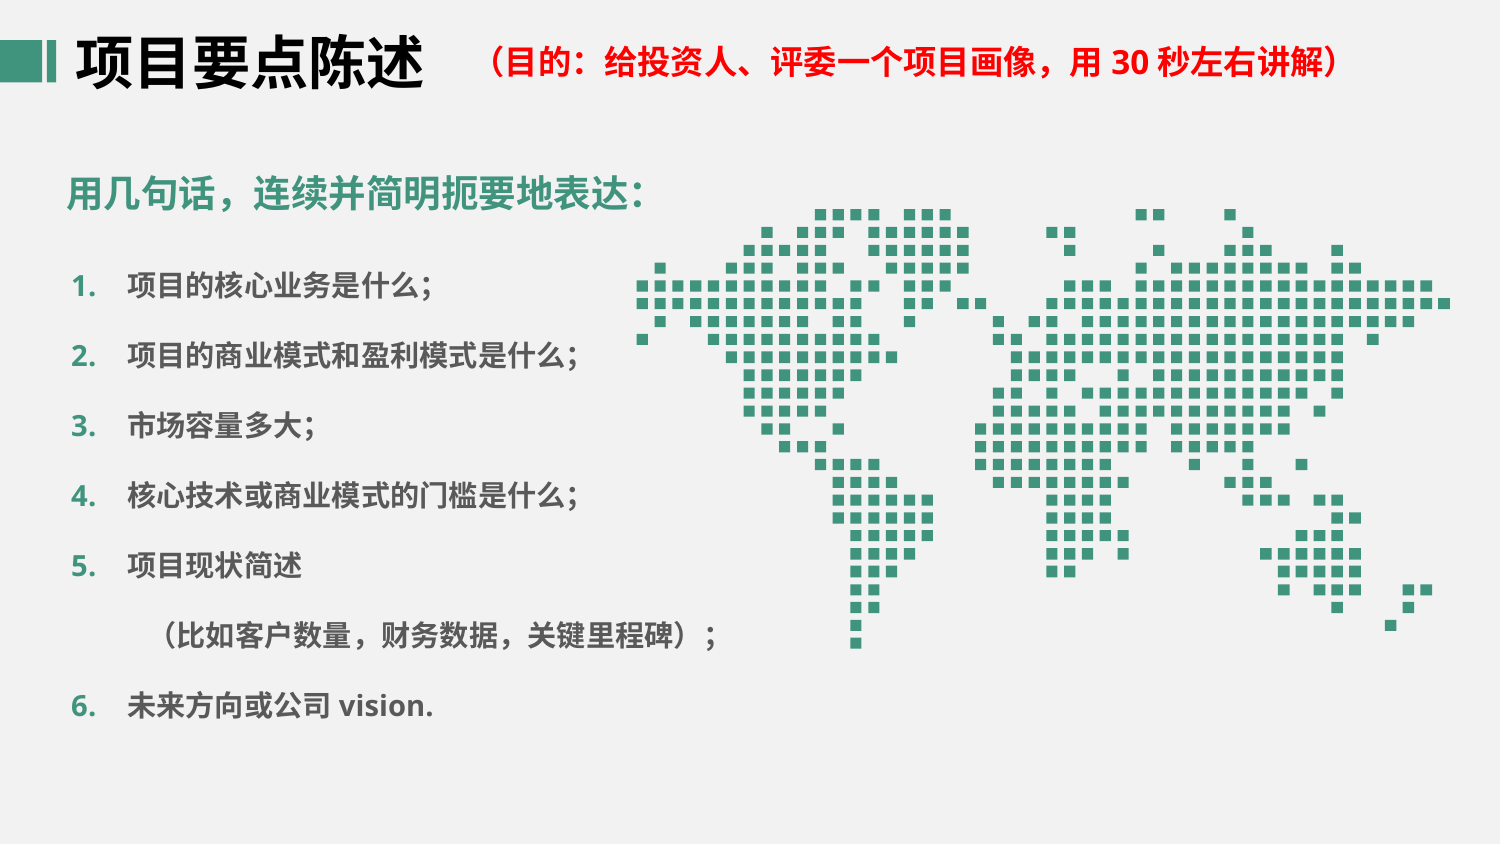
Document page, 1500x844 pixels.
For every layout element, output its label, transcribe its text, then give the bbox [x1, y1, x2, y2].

text_box [1242, 280, 1254, 292]
text_box [1260, 387, 1272, 399]
text_box [1331, 351, 1343, 364]
text_box [1010, 405, 1022, 417]
text_box [1420, 280, 1433, 292]
text_box [1188, 405, 1200, 417]
text_box [1295, 351, 1308, 364]
text_box [1153, 351, 1165, 364]
text_box [1366, 298, 1379, 310]
text_box [921, 298, 933, 310]
text_box [1099, 387, 1111, 399]
text_box [1349, 565, 1361, 578]
text_box 项目要点陈述 [60, 18, 495, 104]
text_box [1064, 226, 1076, 238]
text_box [1206, 405, 1218, 417]
text_box [1099, 351, 1111, 364]
text_box [1028, 441, 1040, 453]
text_box [1295, 316, 1308, 328]
text_box [1117, 369, 1129, 382]
text_box [1295, 565, 1308, 578]
text_box [957, 244, 969, 256]
text_box [1242, 458, 1254, 471]
text_box [1242, 316, 1254, 328]
text_box [1171, 423, 1183, 435]
text_box [1117, 387, 1129, 399]
text_box [1064, 298, 1076, 310]
text_box [1153, 244, 1165, 256]
text_box [1313, 369, 1326, 382]
text_box [1277, 298, 1290, 310]
text_box [894, 548, 898, 560]
text_box [992, 423, 1004, 435]
text_box [1028, 369, 1040, 382]
text_box [1117, 351, 1129, 364]
text_box [1366, 333, 1379, 345]
text_box [1206, 441, 1218, 453]
text_box [1277, 565, 1290, 578]
text_box [1064, 530, 1076, 542]
text_box [1224, 423, 1236, 435]
text_box [1242, 405, 1254, 417]
text_box [1242, 494, 1254, 506]
text_box [1277, 584, 1290, 596]
text_box [1046, 351, 1058, 364]
text_box [903, 209, 916, 221]
text_box [1206, 333, 1218, 345]
text_box [1260, 494, 1272, 506]
text_box [939, 226, 951, 238]
text_box [1331, 494, 1343, 506]
text_box [1064, 405, 1076, 417]
text_box [903, 316, 916, 328]
text_box [1188, 298, 1200, 310]
text_box [903, 262, 916, 274]
text_box [1331, 387, 1343, 399]
text_box [1099, 476, 1111, 488]
text_box [1384, 298, 1397, 310]
text_box [1402, 316, 1415, 328]
text_box [1046, 530, 1058, 542]
text_box [1206, 316, 1218, 328]
text_box [1331, 333, 1343, 345]
text_box [1224, 244, 1236, 256]
text_box [1046, 494, 1058, 506]
text_box [1331, 244, 1343, 256]
text_box [1010, 387, 1022, 399]
text_box 项目的核心业务是什么； 项目的商业模式和盈利模式是什么； 市场容量多大； 核心技术或商业模式的门槛是什么； 项目现状简述 （比如客户数量，财务数据，关键里程碑）； 未来方向或公司vision. [56, 225, 894, 730]
text_box [1081, 512, 1094, 524]
text_box [1402, 298, 1415, 310]
text_box [992, 387, 1004, 399]
text_box [939, 280, 951, 292]
text_box [1277, 351, 1290, 364]
text_box [1260, 298, 1272, 310]
text_box [868, 209, 880, 221]
text_box [1028, 476, 1040, 488]
text_box [1260, 333, 1272, 345]
text_box [1099, 494, 1111, 506]
text_box [1046, 226, 1058, 238]
text_box [1384, 316, 1397, 328]
text_box [1260, 548, 1272, 560]
text_box [1081, 423, 1094, 435]
text_box [1028, 351, 1040, 364]
text_box [1153, 280, 1165, 292]
text_box [1153, 387, 1165, 399]
text_box [894, 476, 898, 488]
text_box [1295, 387, 1308, 399]
text_box [1242, 226, 1254, 238]
text_box [1224, 351, 1236, 364]
text_box [1277, 262, 1290, 274]
text_box [975, 441, 987, 453]
text_box [1064, 476, 1076, 488]
text_box [1135, 405, 1147, 417]
text_box [1313, 405, 1326, 417]
text_box [1295, 333, 1308, 345]
text_box [1171, 333, 1183, 345]
text_box [1224, 280, 1236, 292]
text_box [1188, 441, 1200, 453]
text_box [1010, 369, 1022, 382]
text_box [1349, 262, 1361, 274]
text_box [1366, 280, 1379, 292]
text_box [1153, 333, 1165, 345]
text_box [1171, 262, 1183, 274]
text_box [1313, 351, 1326, 364]
text_box [903, 530, 916, 542]
text_box [1028, 458, 1040, 471]
text_box [1366, 316, 1379, 328]
text_box [1188, 333, 1200, 345]
text_box [1224, 369, 1236, 382]
text_box [1064, 441, 1076, 453]
text_box [1224, 298, 1236, 310]
text_box [1064, 369, 1076, 382]
text_box [1046, 548, 1058, 560]
text_box [1242, 476, 1254, 488]
text_box [992, 405, 1004, 417]
text_box [1064, 548, 1076, 560]
text_box （目的：给投资人、评委一个项目画像，用30秒左右讲解） [456, 33, 1401, 89]
text_box [1277, 333, 1290, 345]
text_box [1081, 530, 1094, 542]
text_box [1242, 333, 1254, 345]
text_box [1242, 298, 1254, 310]
text_box [1295, 369, 1308, 382]
text_box [1349, 512, 1361, 524]
text_box [1188, 280, 1200, 292]
text_box [894, 512, 898, 524]
text_box [1384, 619, 1397, 631]
text_box [1242, 423, 1254, 435]
text_box [1313, 548, 1326, 560]
text_box [1206, 280, 1218, 292]
text_box [1295, 548, 1308, 560]
text_box [1260, 476, 1272, 488]
text_box [1295, 262, 1308, 274]
text_box [1188, 423, 1200, 435]
text_box [894, 530, 898, 542]
text_box [975, 458, 987, 471]
text_box [1295, 530, 1308, 542]
text_box [903, 244, 916, 256]
text_box 用几句话，连续并简明扼要地表达： [51, 163, 745, 223]
text_box [1224, 387, 1236, 399]
text_box [1242, 387, 1254, 399]
text_box [850, 209, 862, 221]
text_box [1153, 405, 1165, 417]
text_box [1277, 405, 1290, 417]
text_box [894, 226, 898, 238]
text_box [1081, 387, 1094, 399]
text_box [894, 565, 898, 578]
text_box [1349, 548, 1361, 560]
text_box [903, 226, 916, 238]
text_box [1313, 494, 1326, 506]
text_box [1064, 512, 1076, 524]
text_box [1313, 316, 1326, 328]
text_box [1349, 316, 1361, 328]
text_box [1438, 298, 1450, 310]
text_box [1010, 476, 1022, 488]
text_box [1117, 298, 1129, 310]
text_box [1331, 262, 1343, 274]
text_box [1277, 369, 1290, 382]
text_box [1260, 423, 1272, 435]
text_box [1135, 441, 1147, 453]
text_box [1046, 512, 1058, 524]
text_box [1046, 387, 1058, 399]
text_box [1331, 512, 1343, 524]
text_box [1188, 351, 1200, 364]
text_box [1295, 458, 1308, 471]
text_box [1420, 584, 1433, 596]
text_box [1206, 369, 1218, 382]
text_box [1188, 262, 1200, 274]
text_box [1402, 584, 1415, 596]
text_box [1046, 458, 1058, 471]
text_box [1135, 387, 1147, 399]
text_box [1277, 423, 1290, 435]
text_box [1046, 565, 1058, 578]
text_box [1081, 494, 1094, 506]
text_box [1224, 316, 1236, 328]
text_box [1295, 298, 1308, 310]
text_box [957, 298, 969, 310]
text_box [1260, 405, 1272, 417]
text_box [1242, 244, 1254, 256]
text_box [1349, 280, 1361, 292]
text_box [1260, 351, 1272, 364]
text_box [1188, 369, 1200, 382]
text_box [903, 512, 916, 524]
text_box [921, 244, 933, 256]
text_box [1224, 262, 1236, 274]
text_box [1081, 351, 1094, 364]
text_box [1277, 316, 1290, 328]
text_box [1081, 298, 1094, 310]
text_box [894, 262, 898, 274]
text_box [1331, 584, 1343, 596]
text_box [1081, 333, 1094, 345]
text_box [1099, 316, 1111, 328]
text_box [975, 298, 987, 310]
text_box [957, 262, 969, 274]
text_box [1117, 548, 1129, 560]
text_box [1099, 530, 1111, 542]
text_box [832, 209, 844, 221]
text_box [1099, 423, 1111, 435]
text_box [1081, 316, 1094, 328]
text_box [1064, 244, 1076, 256]
text_box [1135, 316, 1147, 328]
text_box [1135, 262, 1147, 274]
text_box [1081, 280, 1094, 292]
text_box [921, 226, 933, 238]
text_box [1064, 565, 1076, 578]
text_box [1046, 298, 1058, 310]
text_box [1224, 476, 1236, 488]
text_box [1224, 209, 1236, 221]
text_box [1402, 280, 1415, 292]
text_box [1295, 280, 1308, 292]
text_box [1081, 458, 1094, 471]
text_box [921, 530, 933, 542]
text_box [992, 441, 1004, 453]
text_box [1135, 280, 1147, 292]
text_box [1046, 476, 1058, 488]
text_box [1010, 333, 1022, 345]
text_box [1313, 584, 1326, 596]
text_box [1010, 441, 1022, 453]
text_box [903, 280, 916, 292]
text_box [1117, 476, 1129, 488]
text_box [939, 209, 951, 221]
text_box [1313, 298, 1326, 310]
text_box [1135, 333, 1147, 345]
text_box [1153, 369, 1165, 382]
text_box [1331, 316, 1343, 328]
text_box [1099, 441, 1111, 453]
text_box [1081, 476, 1094, 488]
text_box [1064, 333, 1076, 345]
text_box [1384, 280, 1397, 292]
text_box [1046, 441, 1058, 453]
text_box [894, 351, 898, 364]
text_box [1260, 316, 1272, 328]
text_box [1046, 405, 1058, 417]
text_box [1171, 280, 1183, 292]
text_box [1046, 316, 1058, 328]
text_box [1028, 405, 1040, 417]
text_box [921, 209, 933, 221]
text_box [1349, 584, 1361, 596]
text_box [992, 316, 1004, 328]
text_box [1064, 280, 1076, 292]
text_box [1188, 316, 1200, 328]
text_box [1117, 441, 1129, 453]
text_box [921, 280, 933, 292]
text_box [1135, 423, 1147, 435]
text_box [921, 262, 933, 274]
text_box [1313, 280, 1326, 292]
text_box [1117, 316, 1129, 328]
text_box [957, 226, 969, 238]
text_box [1099, 405, 1111, 417]
text_box [1099, 298, 1111, 310]
text_box [1242, 441, 1254, 453]
text_box [1064, 458, 1076, 471]
text_box [1331, 530, 1343, 542]
text_box [1099, 458, 1111, 471]
text_box [975, 423, 987, 435]
text_box [814, 209, 827, 221]
text_box [1277, 280, 1290, 292]
text_box [1153, 316, 1165, 328]
text_box [1153, 209, 1165, 221]
text_box [1331, 298, 1343, 310]
text_box [1153, 298, 1165, 310]
text_box [1188, 387, 1200, 399]
text_box [1135, 209, 1147, 221]
text_box [894, 494, 898, 506]
text_box [1420, 298, 1433, 310]
text_box [1171, 369, 1183, 382]
text_box [992, 333, 1004, 345]
text_box [1260, 244, 1272, 256]
text_box [1242, 369, 1254, 382]
text_box [992, 458, 1004, 471]
text_box [1313, 333, 1326, 345]
text_box [1099, 333, 1111, 345]
text_box [1081, 441, 1094, 453]
text_box [1349, 298, 1361, 310]
text_box [1313, 530, 1326, 542]
text_box [1206, 423, 1218, 435]
text_box [903, 494, 916, 506]
text_box [1242, 351, 1254, 364]
text_box [1081, 548, 1094, 560]
text_box [921, 494, 933, 506]
text_box [1171, 405, 1183, 417]
text_box [992, 476, 1004, 488]
text_box [1028, 423, 1040, 435]
text_box [1206, 262, 1218, 274]
text_box [1117, 530, 1129, 542]
text_box [1171, 387, 1183, 399]
text_box [1135, 351, 1147, 364]
text_box [1135, 298, 1147, 310]
text_box [1260, 369, 1272, 382]
text_box [1224, 441, 1236, 453]
text_box [1171, 351, 1183, 364]
text_box [1064, 423, 1076, 435]
text_box [1064, 351, 1076, 364]
text_box [1010, 423, 1022, 435]
text_box [1277, 387, 1290, 399]
text_box [1331, 369, 1343, 382]
text_box [1171, 316, 1183, 328]
text_box [1206, 351, 1218, 364]
text_box [1331, 280, 1343, 292]
text_box [1224, 405, 1236, 417]
text_box [1010, 351, 1022, 364]
text_box [1260, 280, 1272, 292]
text_box [1099, 512, 1111, 524]
text_box [1171, 298, 1183, 310]
text_box [903, 548, 916, 560]
text_box [1313, 565, 1326, 578]
text_box [1188, 458, 1200, 471]
text_box [903, 298, 916, 310]
text_box [1028, 316, 1040, 328]
text_box [1331, 601, 1343, 614]
text_box [939, 244, 951, 256]
text_box [1010, 458, 1022, 471]
text_box [1277, 494, 1290, 506]
text_box [1206, 298, 1218, 310]
text_box [1206, 387, 1218, 399]
text_box [921, 512, 933, 524]
text_box [1064, 494, 1076, 506]
text_box [1260, 262, 1272, 274]
text_box [1277, 548, 1290, 560]
text_box [1171, 441, 1183, 453]
text_box [1046, 423, 1058, 435]
text_box [1331, 565, 1343, 578]
text_box [1046, 333, 1058, 345]
text_box [939, 262, 951, 274]
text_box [0, 40, 57, 83]
text_box [1117, 423, 1129, 435]
text_box [1099, 280, 1111, 292]
text_box [1402, 601, 1415, 614]
text_box [1242, 262, 1254, 274]
text_box [894, 244, 898, 256]
text_box [1046, 369, 1058, 382]
text_box [1117, 405, 1129, 417]
text_box [1117, 333, 1129, 345]
text_box [1224, 333, 1236, 345]
text_box [1331, 548, 1343, 560]
